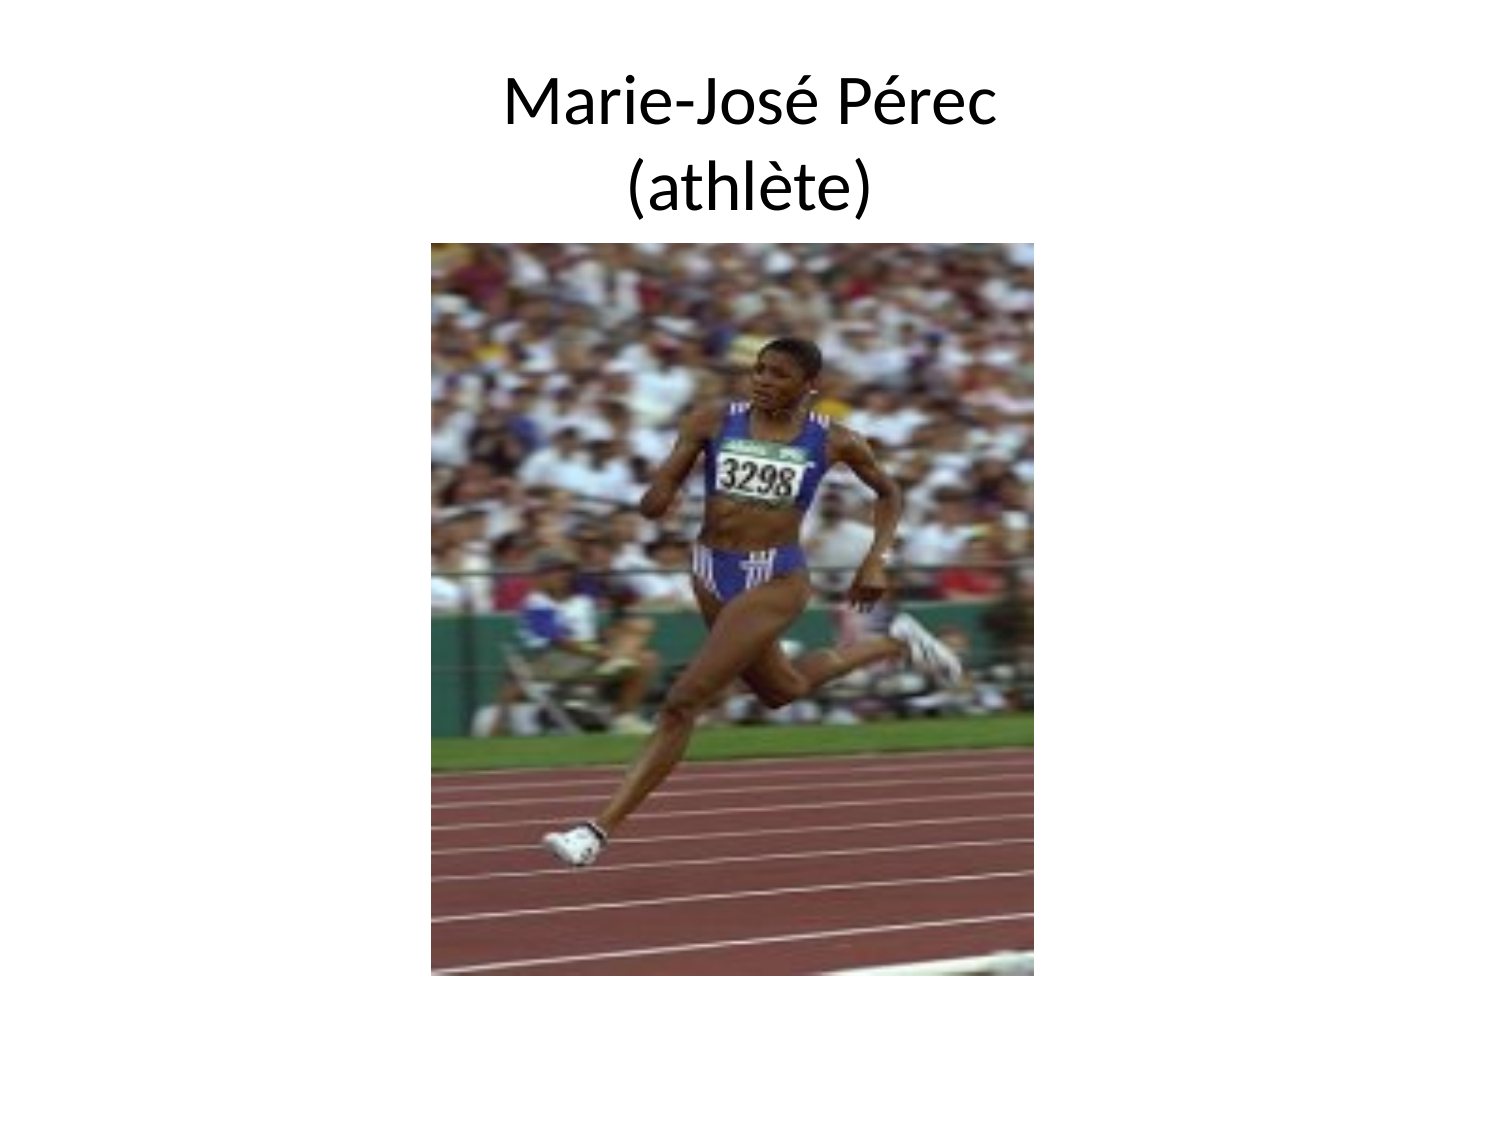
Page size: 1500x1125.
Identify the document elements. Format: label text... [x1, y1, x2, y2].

title Marie-José Pérec (athlète) [75, 45, 1425, 233]
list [430, 243, 1034, 977]
